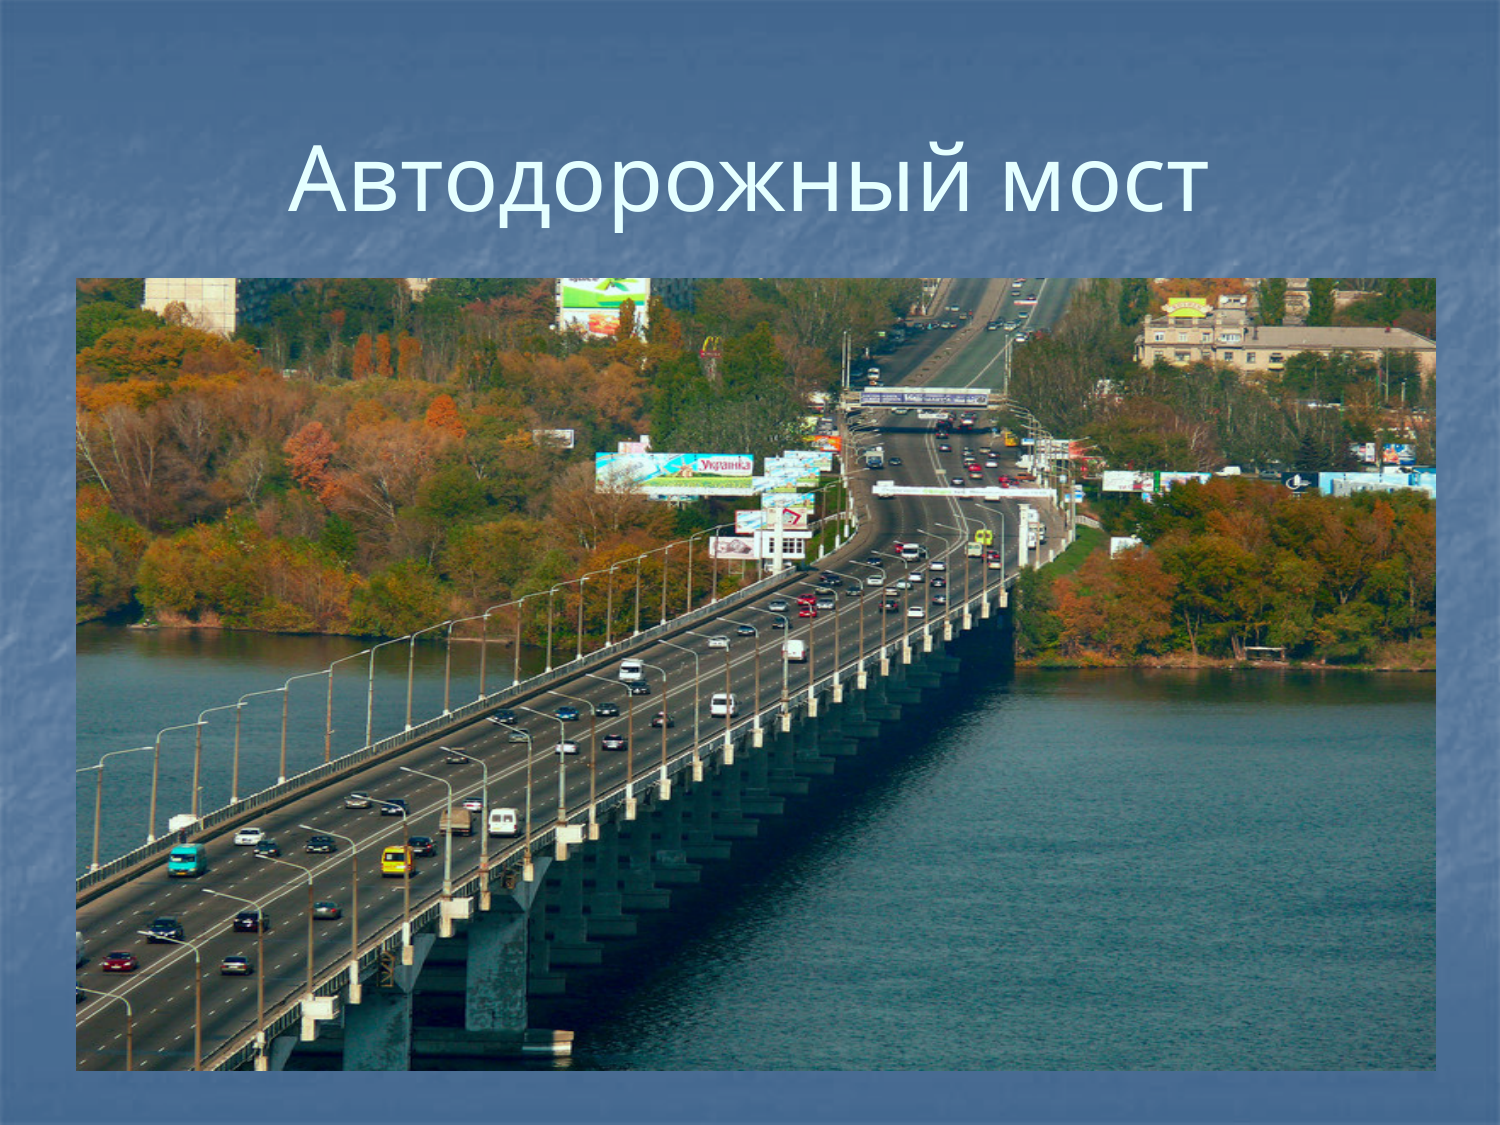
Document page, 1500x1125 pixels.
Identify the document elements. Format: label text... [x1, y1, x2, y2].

picture [76, 278, 1436, 1071]
title Автодорожный мост [74, 62, 1426, 279]
